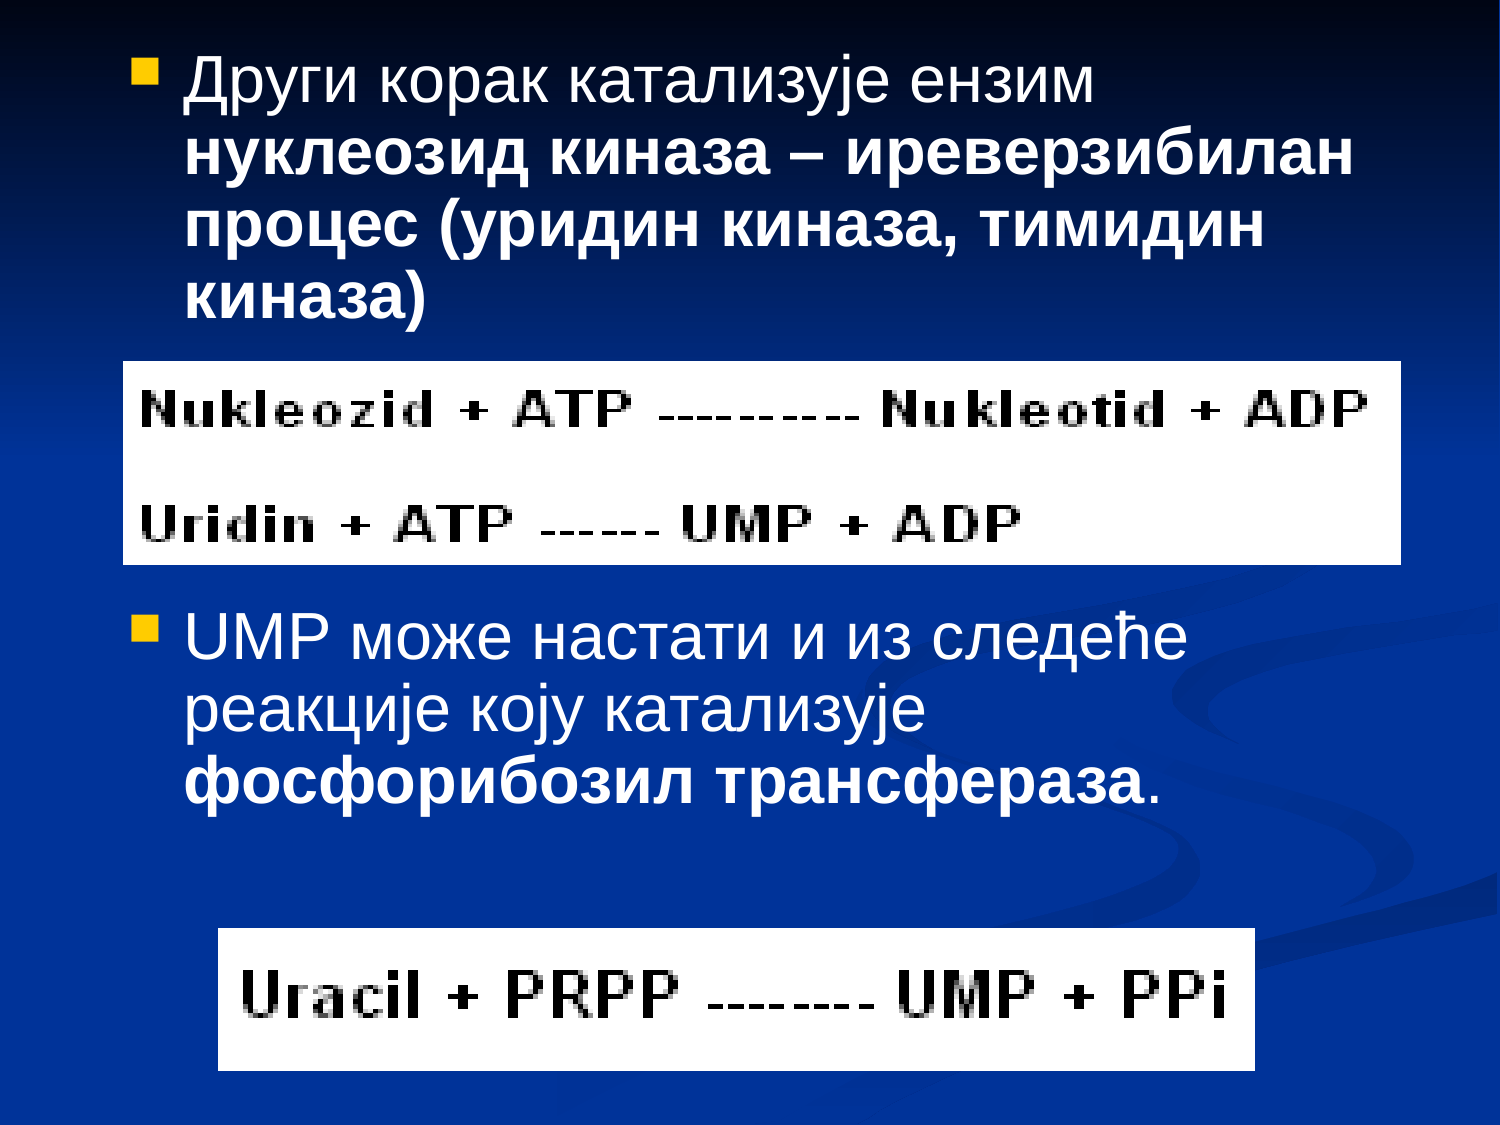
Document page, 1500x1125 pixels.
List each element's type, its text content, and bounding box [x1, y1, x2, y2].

picture [123, 361, 1401, 565]
list Други корак катализује ензим нуклеозид киназа – иреверзибилан процес (уридин киназа, тимидин киназа) UMP може настати и из следеће реакције коју катализује фосфорибозил трансфераза. [112, 37, 1463, 995]
picture [218, 928, 1255, 1071]
